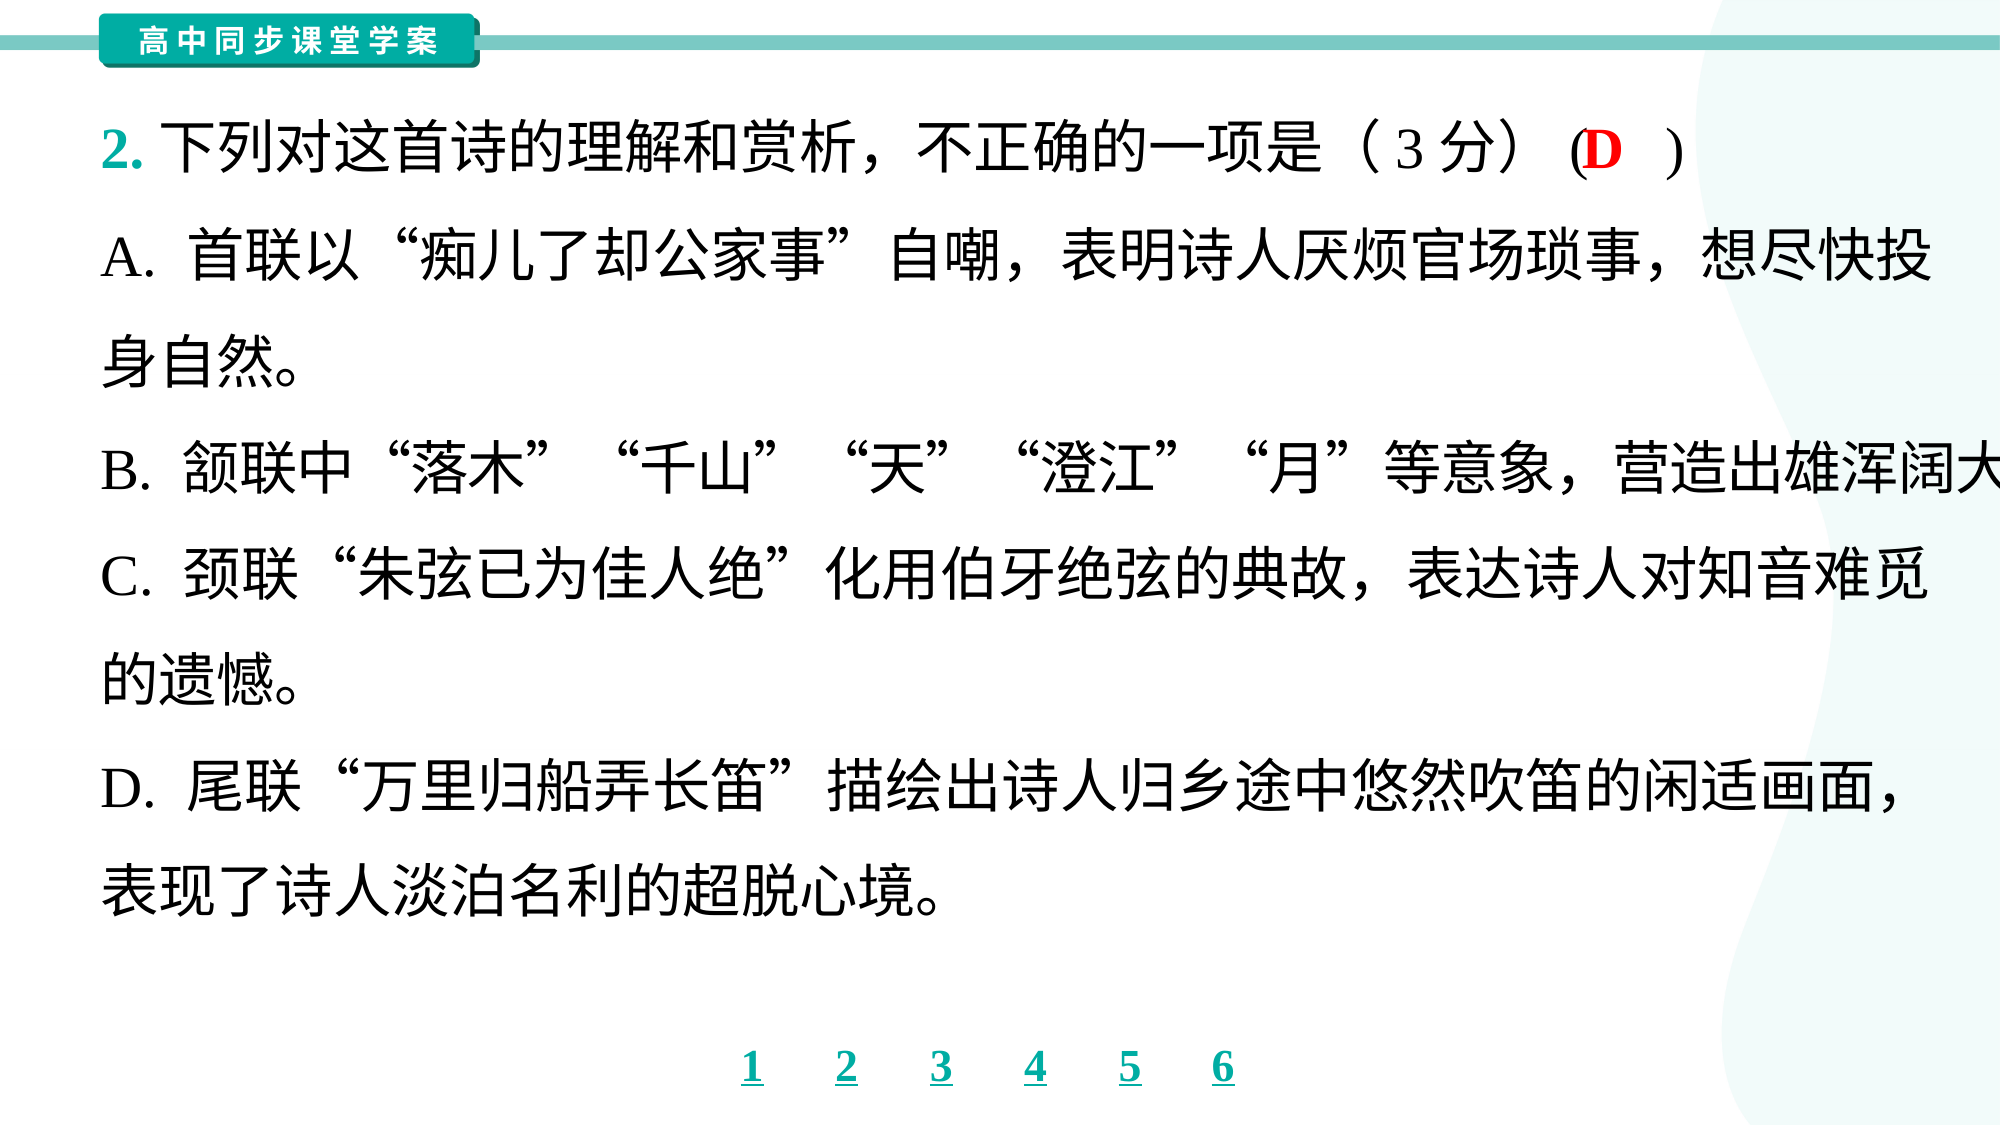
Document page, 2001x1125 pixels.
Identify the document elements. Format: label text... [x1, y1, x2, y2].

text_box A. 首联以“痴儿了却公家事”自嘲，表明诗人厌烦官场琐事，想尽快投 身自然。 B. 颔联中“落木”“千山”“天”“澄江”“月”等意象，营造出雄浑阔大的意境。 C. 颈联“朱弦已为佳人绝”化用伯牙绝弦的典故，表达诗人对知音难觅 的遗憾。 D. 尾联“万里归船弄长笛”描绘出诗人归乡途中悠然吹笛的闲适画面， 表现了诗人淡泊名利的超脱心境。 [100, 182, 1899, 913]
text_box D [1560, 75, 1646, 169]
text_box 2.下列对这首诗的理解和赏析，不正确的一项是（3分）( ) [100, 76, 1560, 169]
text_box 2.下列对这首诗的理解和赏析，不正确的一项是（3分）( ) [1646, 76, 1899, 169]
picture [0, 0, 2000, 1125]
